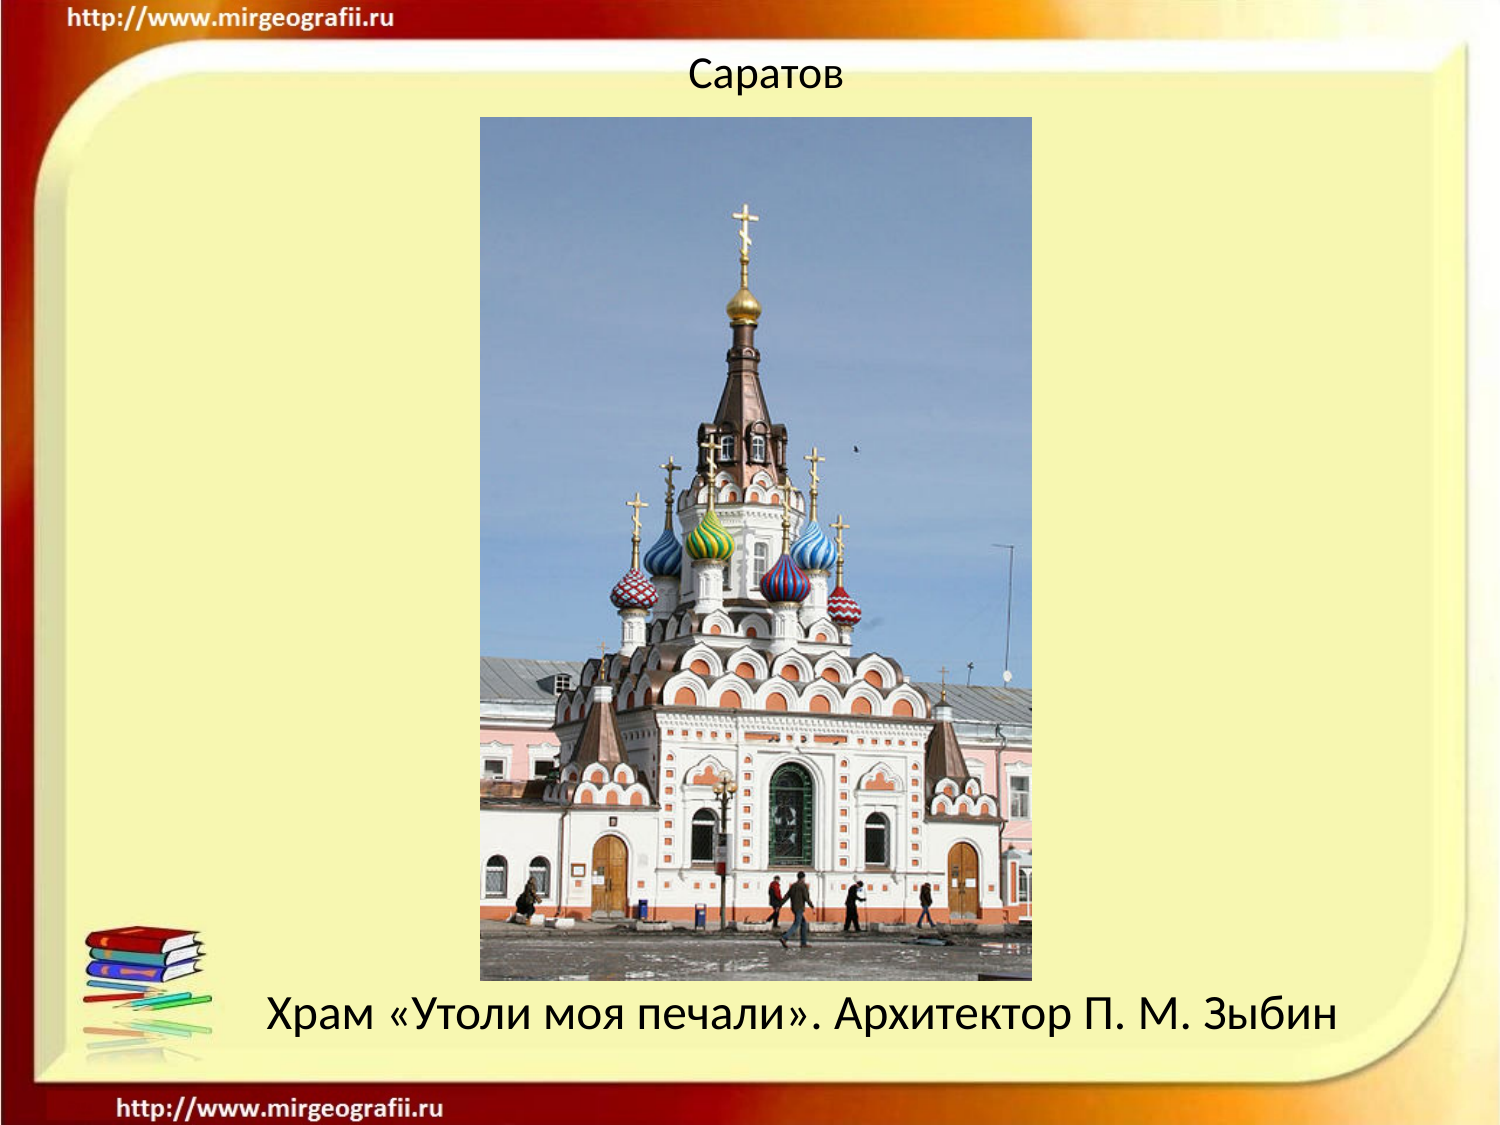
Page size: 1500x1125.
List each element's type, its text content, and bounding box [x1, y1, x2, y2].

subtitle Храм «Утоли моя печали». Архитектор П. М. Зыбин [199, 972, 1407, 1097]
picture [0, 0, 1500, 1125]
title Саратов [128, 35, 1404, 106]
